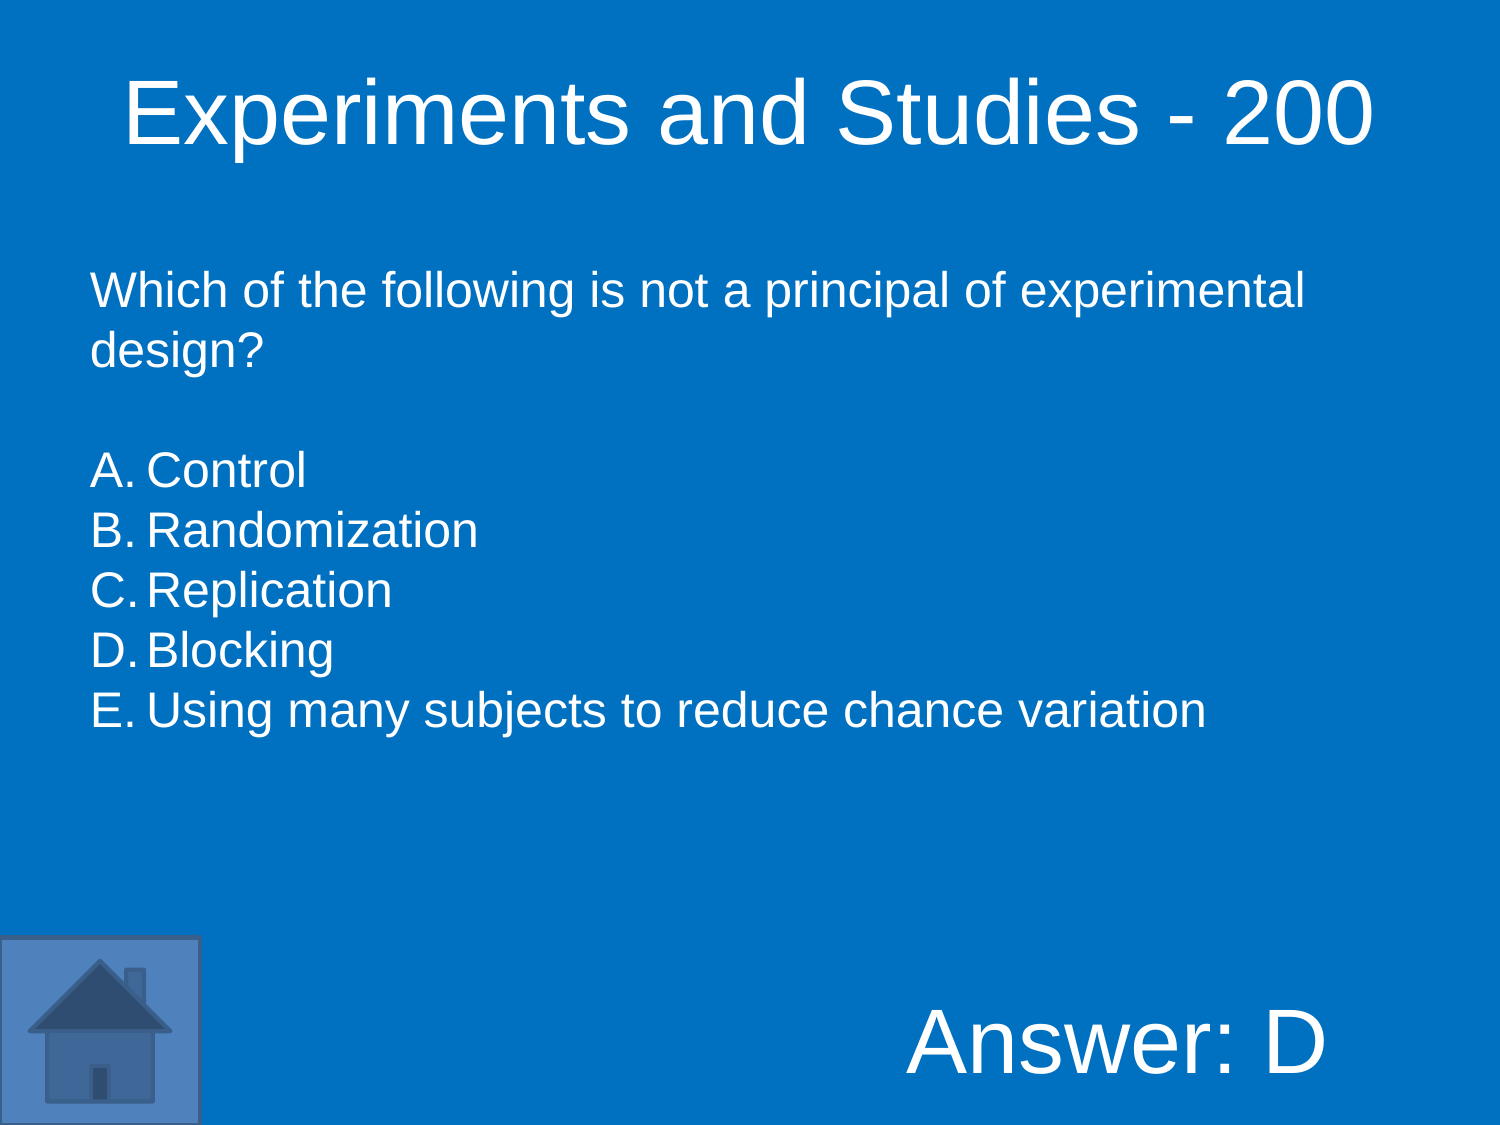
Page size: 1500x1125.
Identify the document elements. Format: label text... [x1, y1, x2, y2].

text_box Answer: D [891, 974, 1442, 1100]
text_box Which of the following is not a principal of experimental design? Control Randomization Replication Blocking Using many subjects to reduce chance variation [74, 249, 1425, 1088]
text_box Experiments and Studies - 200 [74, 45, 1425, 233]
text_box [0, 935, 202, 1125]
